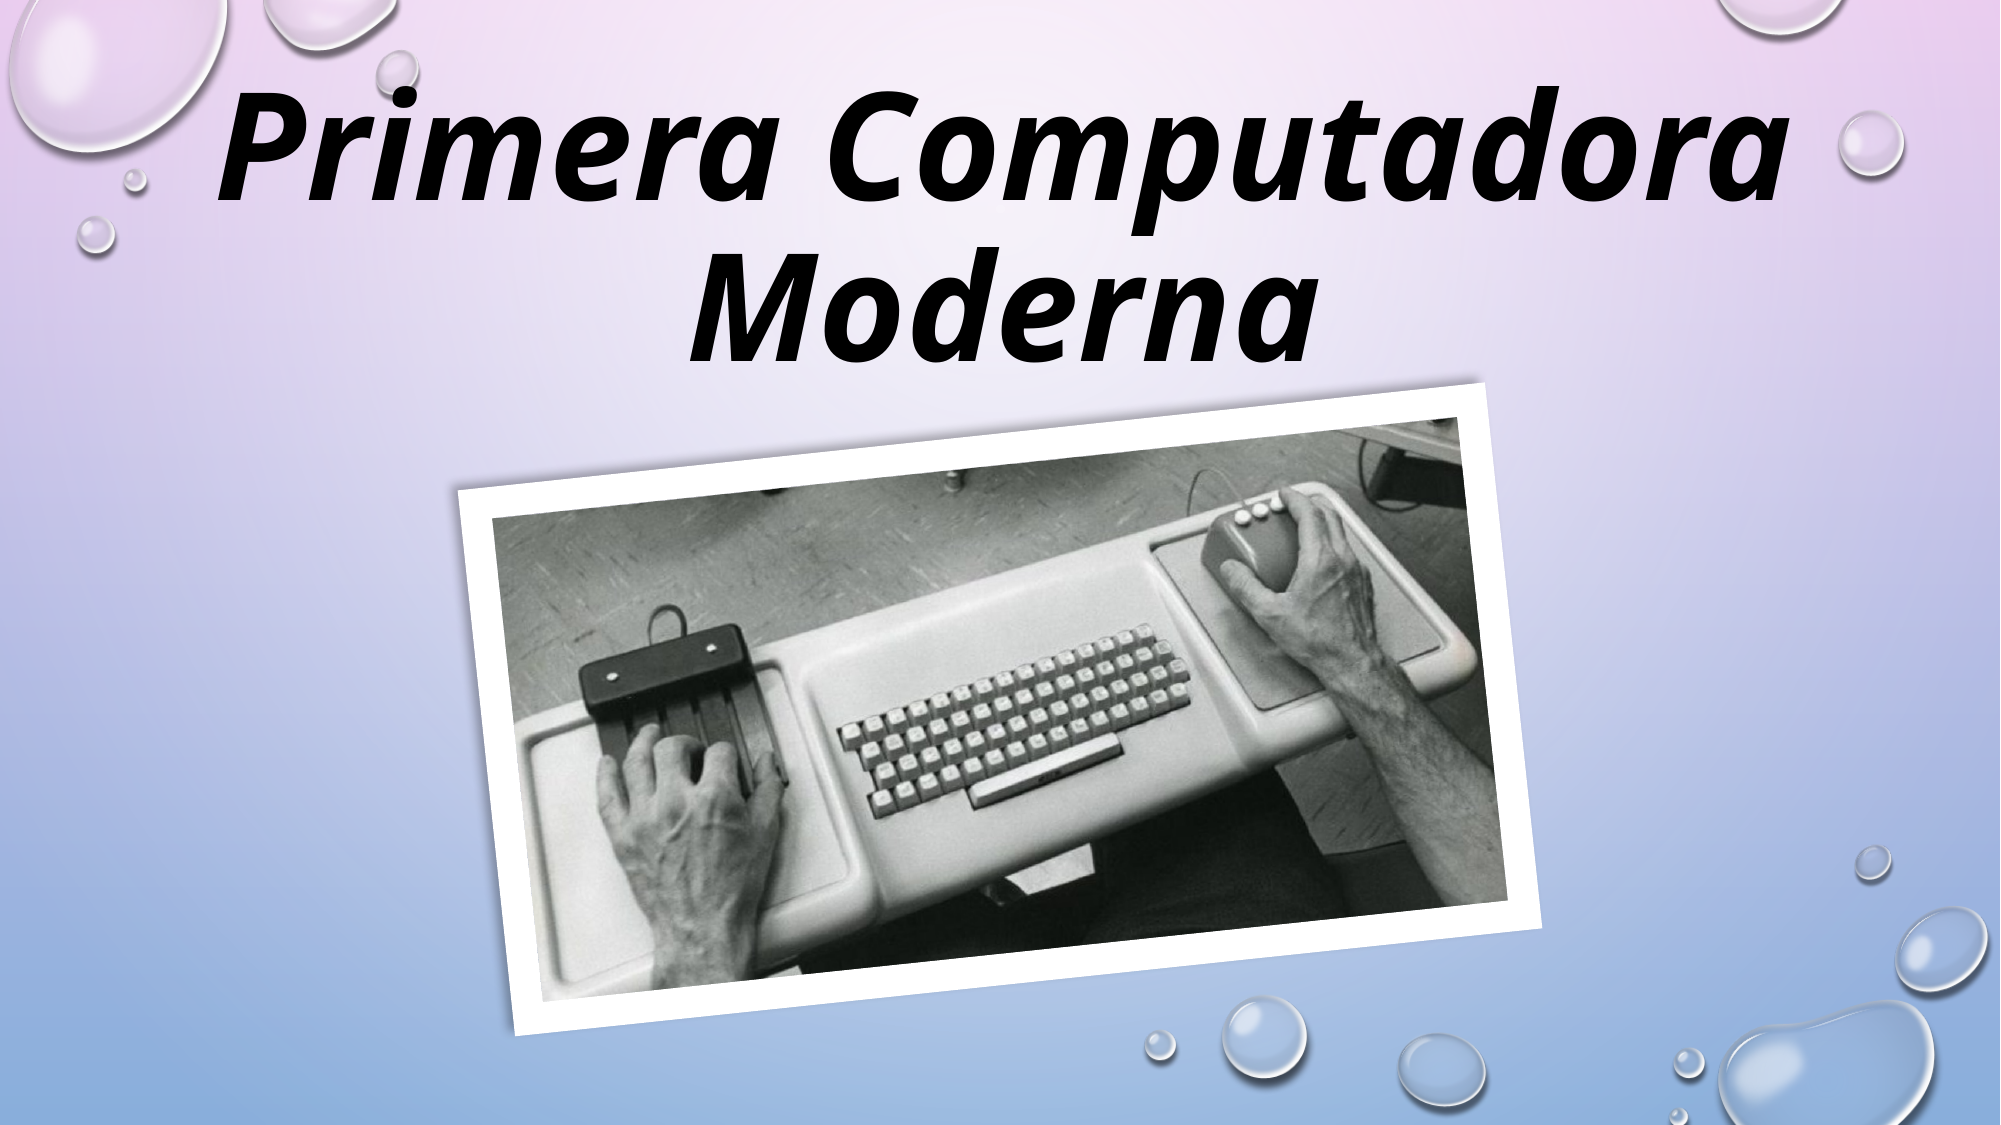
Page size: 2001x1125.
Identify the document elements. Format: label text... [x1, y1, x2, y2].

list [514, 465, 1486, 953]
picture [0, 0, 2000, 1125]
title Primera Computadora Moderna [60, 101, 1948, 364]
